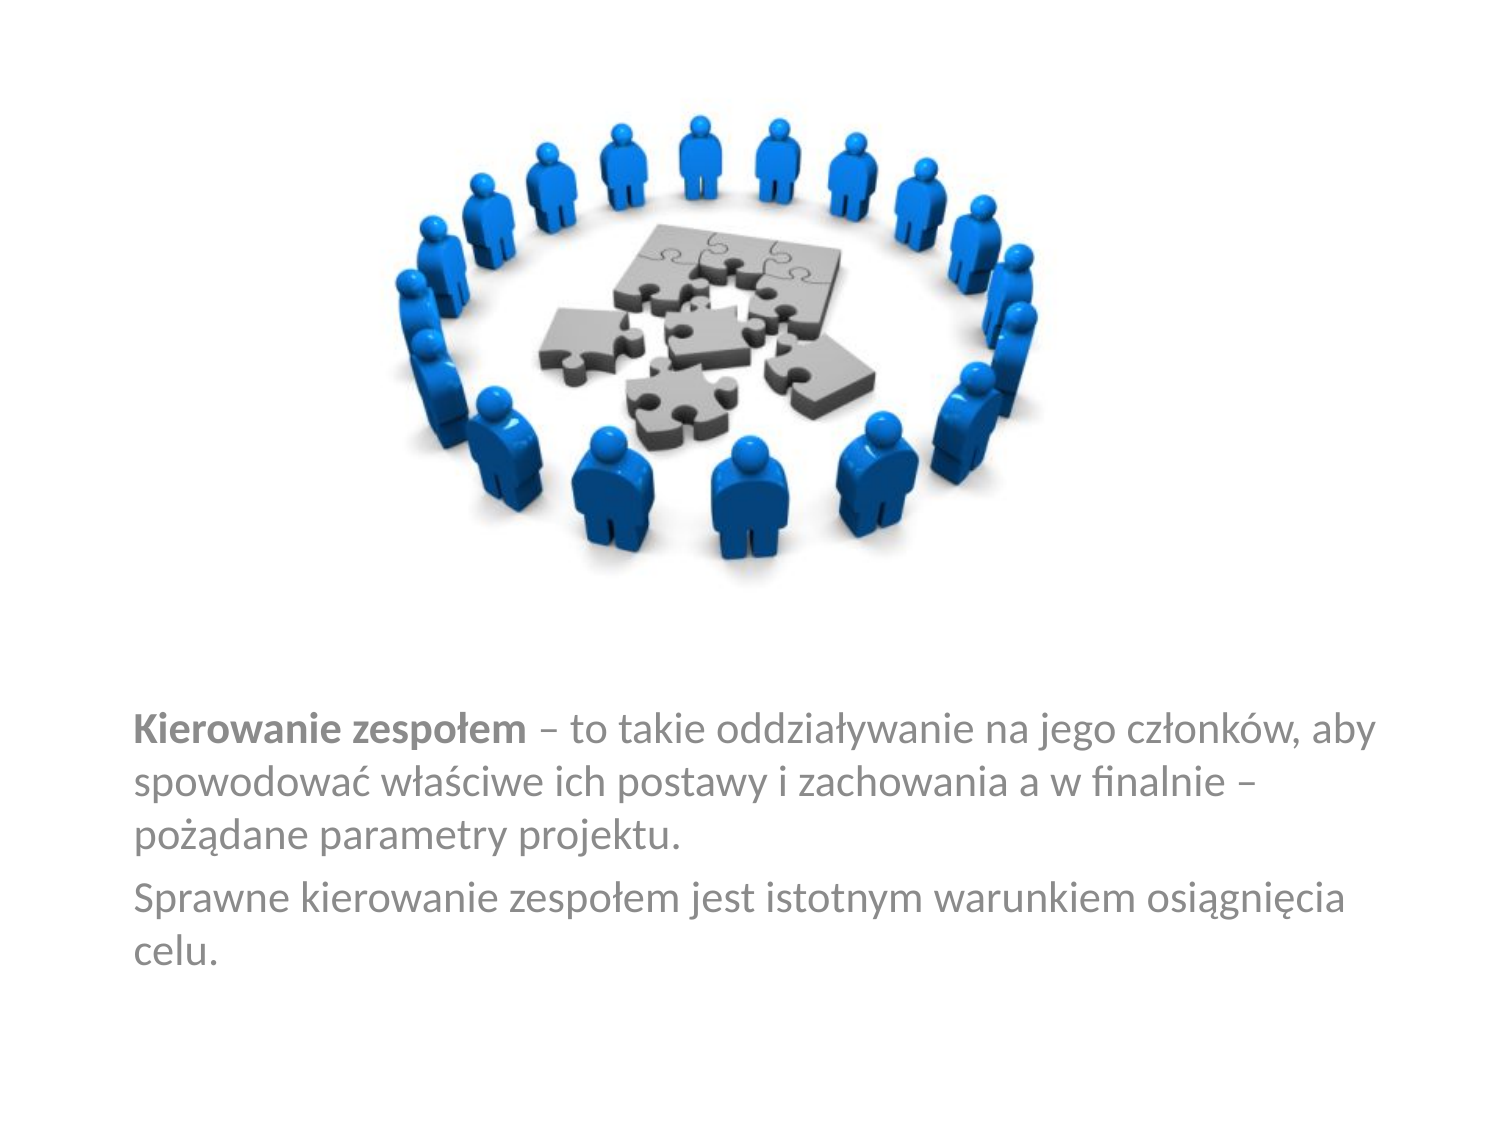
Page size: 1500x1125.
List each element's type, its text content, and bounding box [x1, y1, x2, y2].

list Kierowanie zespołem – to takie oddziaływanie na jego członków, aby spowodować właściwe ich postawy i zachowania a w finalnie – pożądane parametry projektu. Sprawne kierowanie zespołem jest istotnym warunkiem osiągnięcia celu. [118, 691, 1394, 985]
picture [280, 0, 1157, 657]
